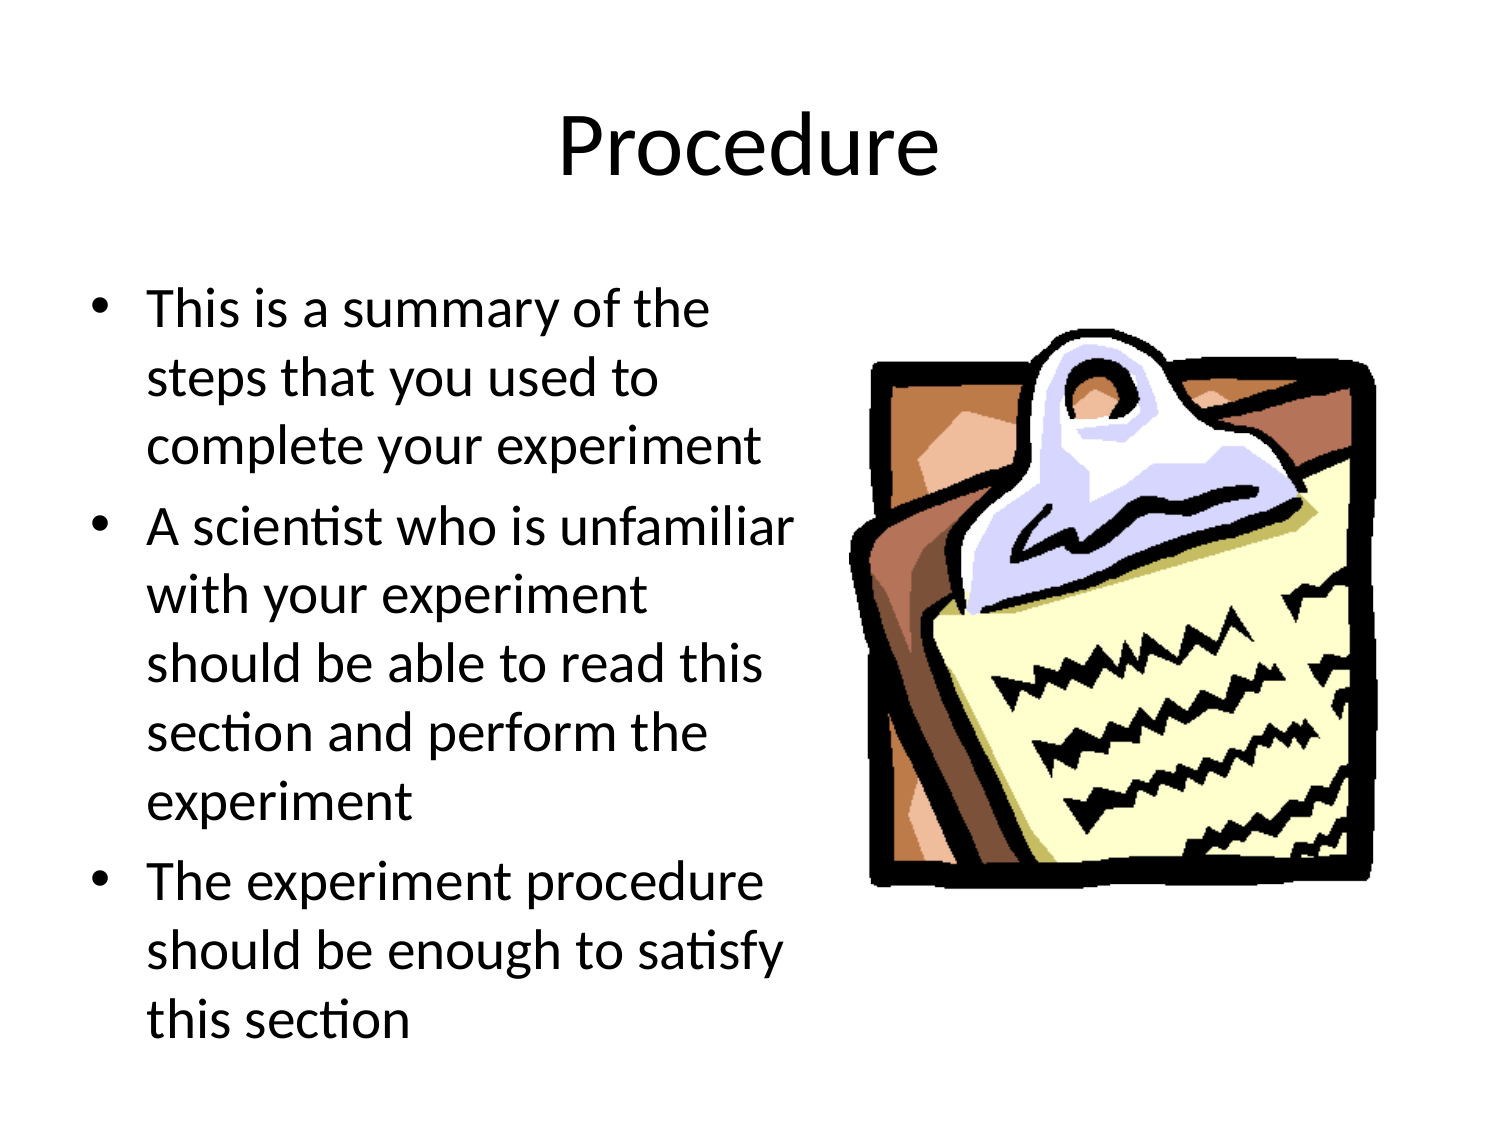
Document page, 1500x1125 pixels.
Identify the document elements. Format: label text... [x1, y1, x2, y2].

list This is a summary of the steps that you used to complete your experiment A scientist who is unfamiliar with your experiment should be able to read this section and perform the experiment The experiment procedure should be enough to satisfy this section [75, 262, 813, 1063]
title Procedure [75, 45, 1425, 233]
picture [849, 324, 1383, 894]
